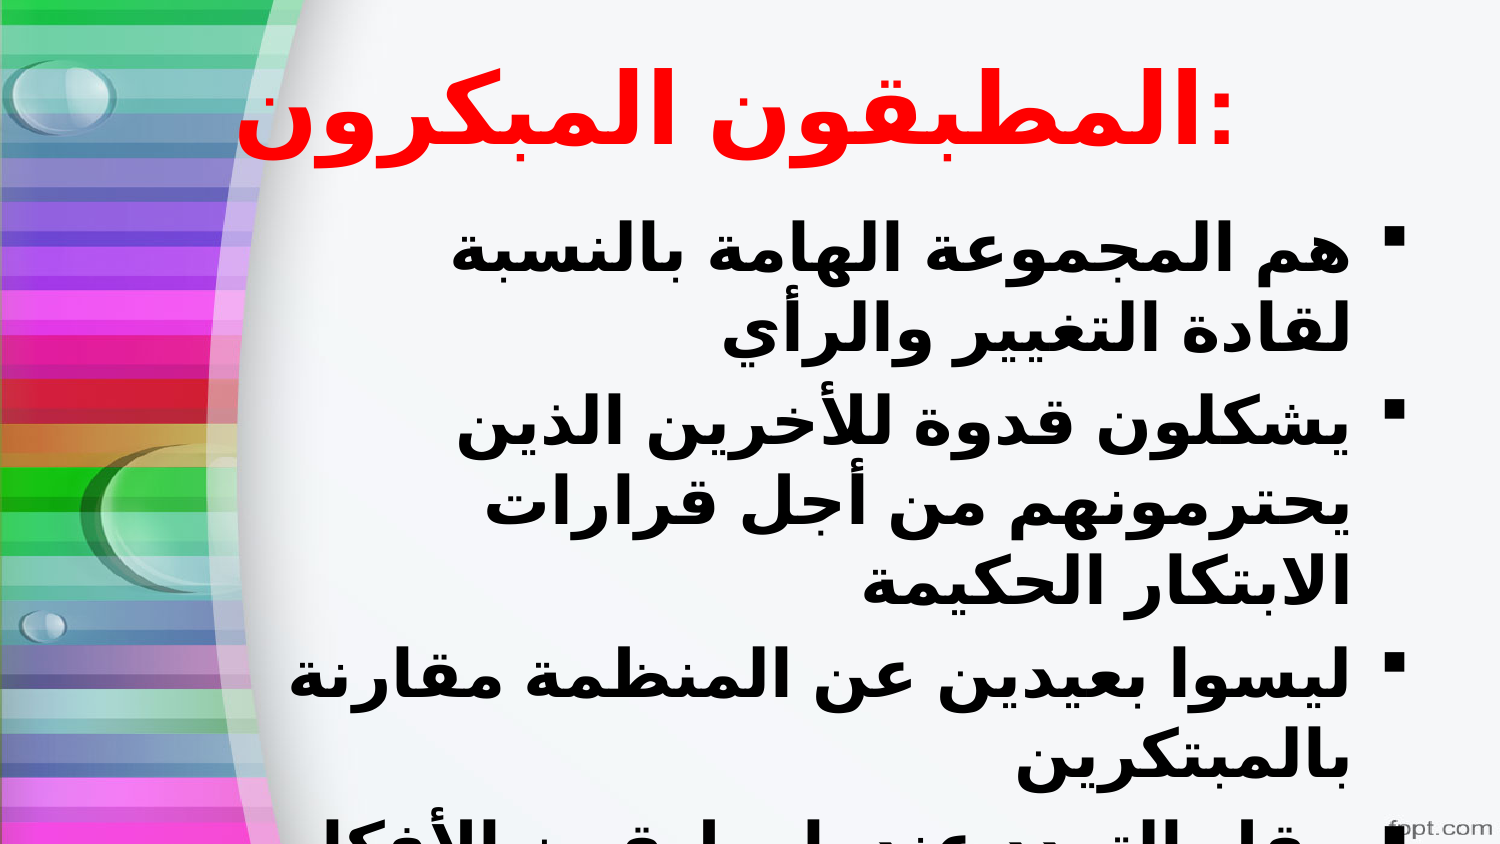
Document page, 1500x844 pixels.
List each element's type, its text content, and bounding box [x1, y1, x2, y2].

list هم المجموعة الهامة بالنسبة لقادة التغيير والرأي يشكلون قدوة للأخرين الذين يحترمونهم من أجل قرارات الابتكار الحكيمة ليسوا بعيدين عن المنظمة مقارنة بالمبتكرين يقل التردد عندما يطبقون الأفكار الجديدة [253, 196, 1425, 754]
title المطبقون المبكرون: [75, 33, 1425, 175]
picture [0, 0, 1500, 844]
